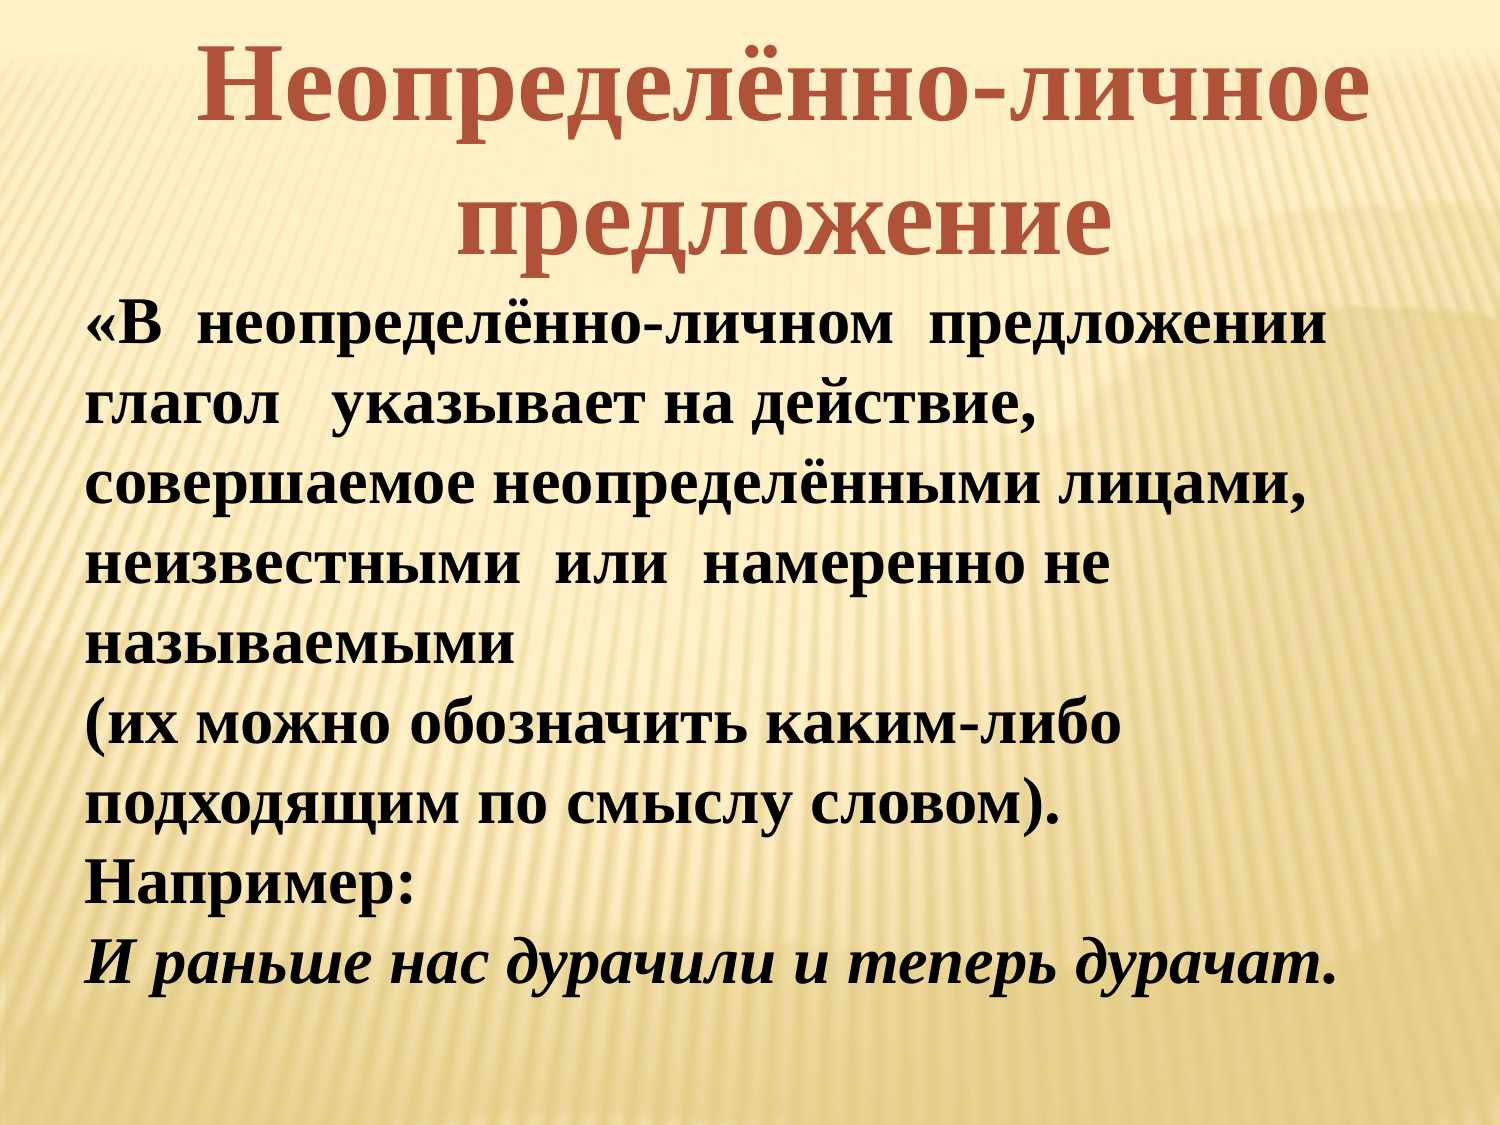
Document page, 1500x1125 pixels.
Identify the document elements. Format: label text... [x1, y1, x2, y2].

text_box «В неопределённо-личном предложении глагол указывает на действие, совершаемое неопределёнными лицами, неизвестными или намеренно не называемыми (их можно обозначить каким-либо подходящим по смыслу словом). Например: И раньше нас дурачили и теперь дурачат. [70, 269, 1395, 1084]
text_box Неопределённо-личное предложение [181, 0, 1387, 285]
